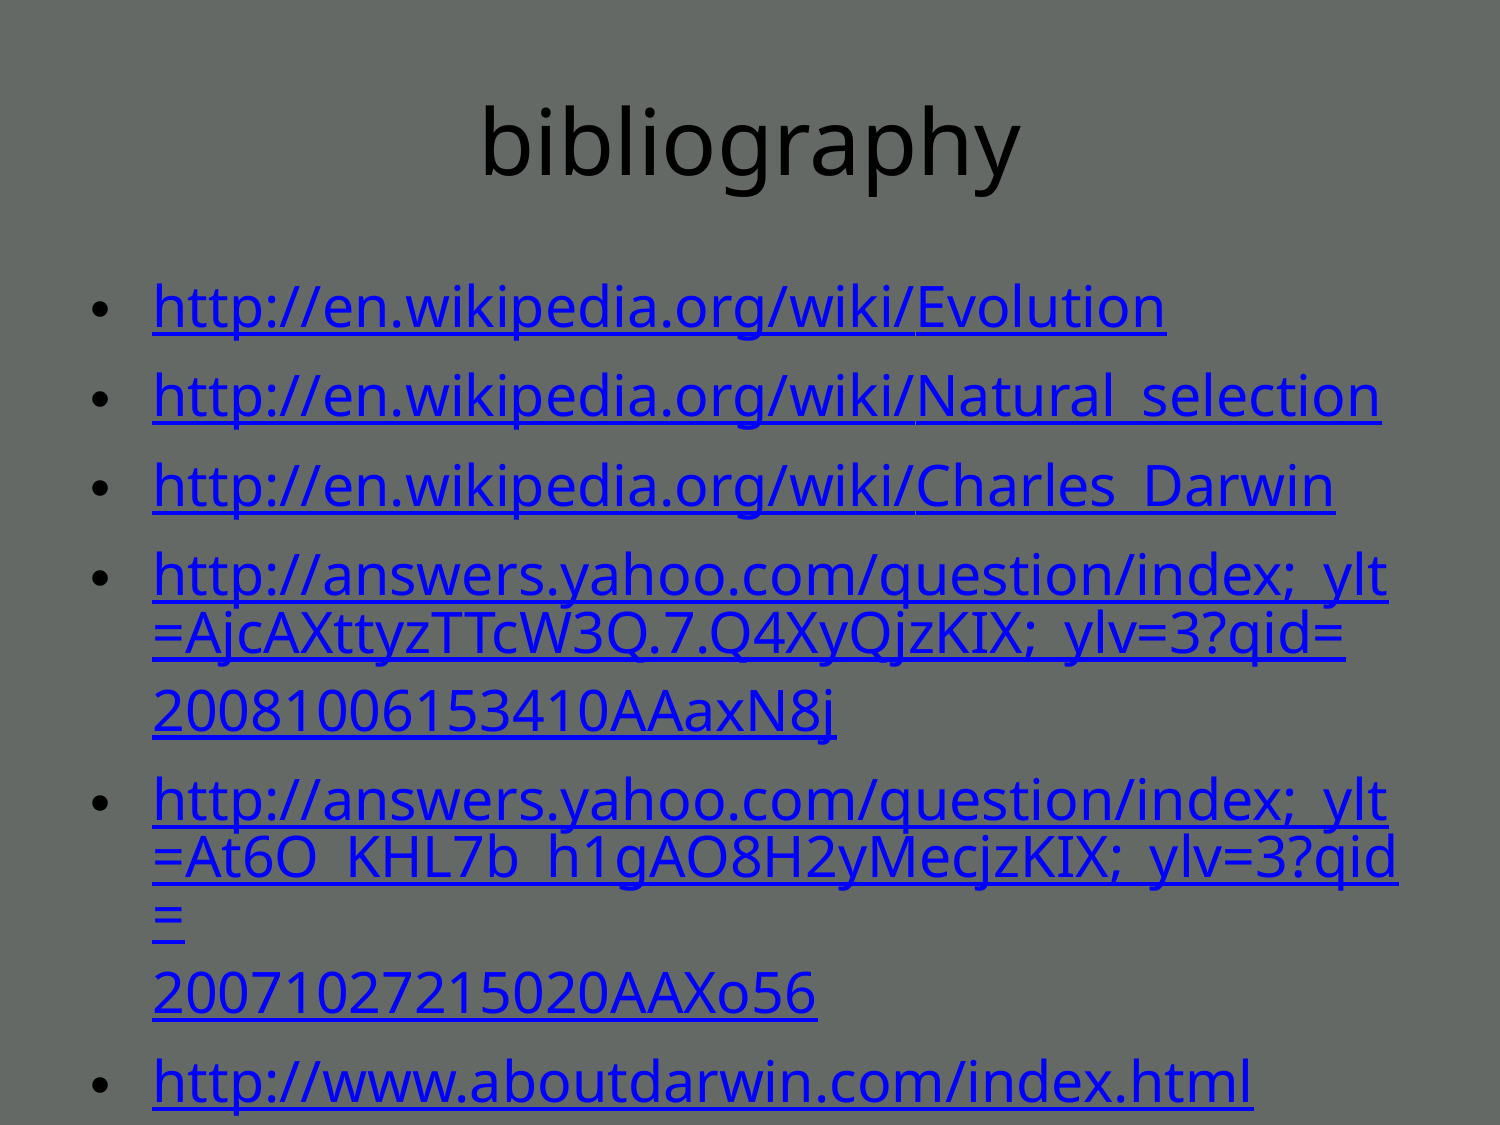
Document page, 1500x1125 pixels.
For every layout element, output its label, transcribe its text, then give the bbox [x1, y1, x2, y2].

list http://en.wikipedia.org/wiki/Evolution http://en.wikipedia.org/wiki/Natural_selection http://en.wikipedia.org/wiki/Charles_Darwin http://answers.yahoo.com/question/index;_ylt=AjcAXttyzTTcW3Q.7.Q4XyQjzKIX;_ylv=3?qid=20081006153410AAaxN8j http://answers.yahoo.com/question/index;_ylt=At6O_KHL7b_h1gAO8H2yMecjzKIX;_ylv=3?qid=20071027215020AAXo56 http://www.aboutdarwin.com/index.html [75, 262, 1425, 1005]
title bibliography [75, 45, 1425, 233]
